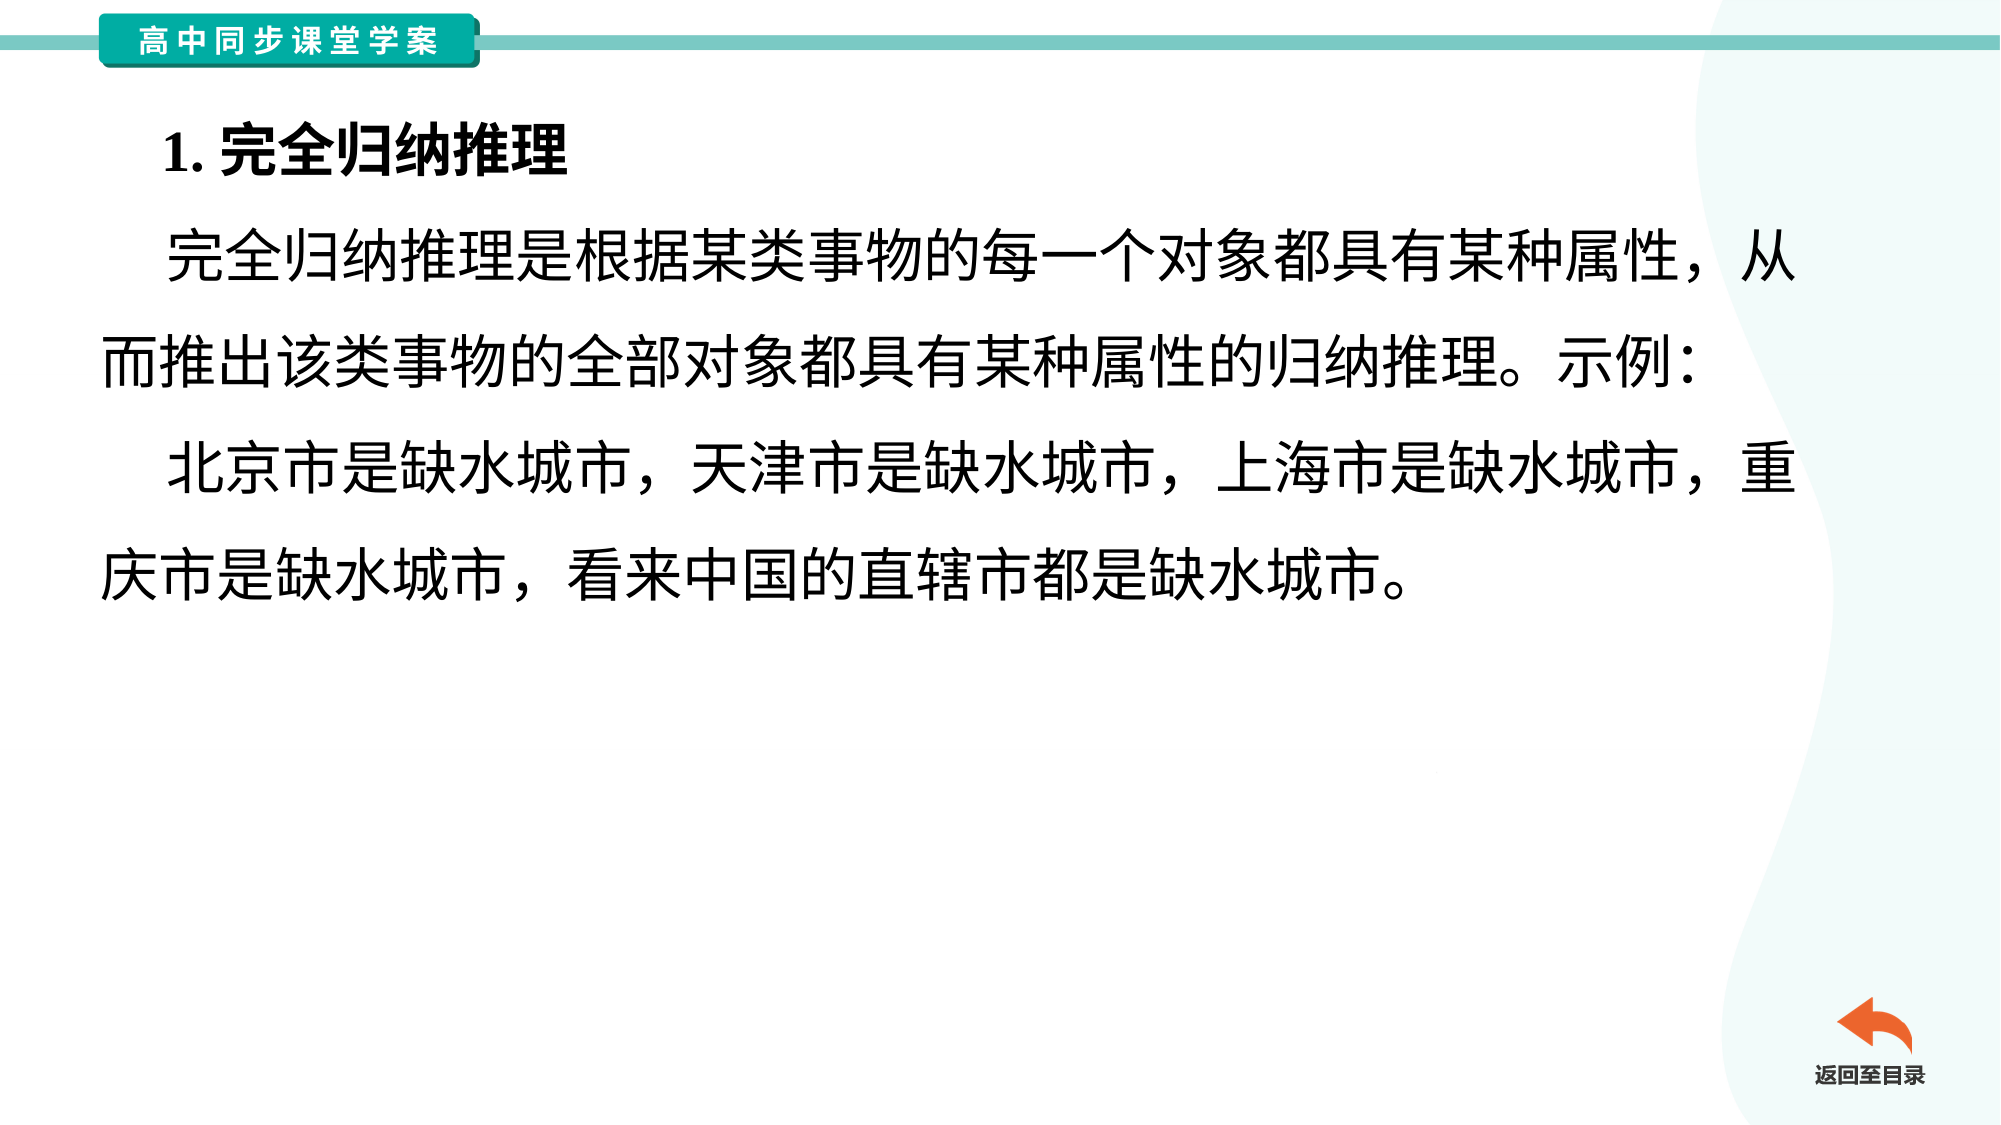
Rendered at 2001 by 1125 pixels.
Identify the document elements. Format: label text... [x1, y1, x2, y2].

text_box 1.完全归纳推理 完全归纳推理是根据某类事物的每一个对象都具有某种属性，从 而推出该类事物的全部对象都具有某种属性的归纳推理。示例： 北京市是缺水城市，天津市是缺水城市，上海市是缺水城市，重 庆市是缺水城市，看来中国的直辖市都是缺水城市。 [100, 76, 1899, 608]
picture [0, 0, 2000, 1125]
